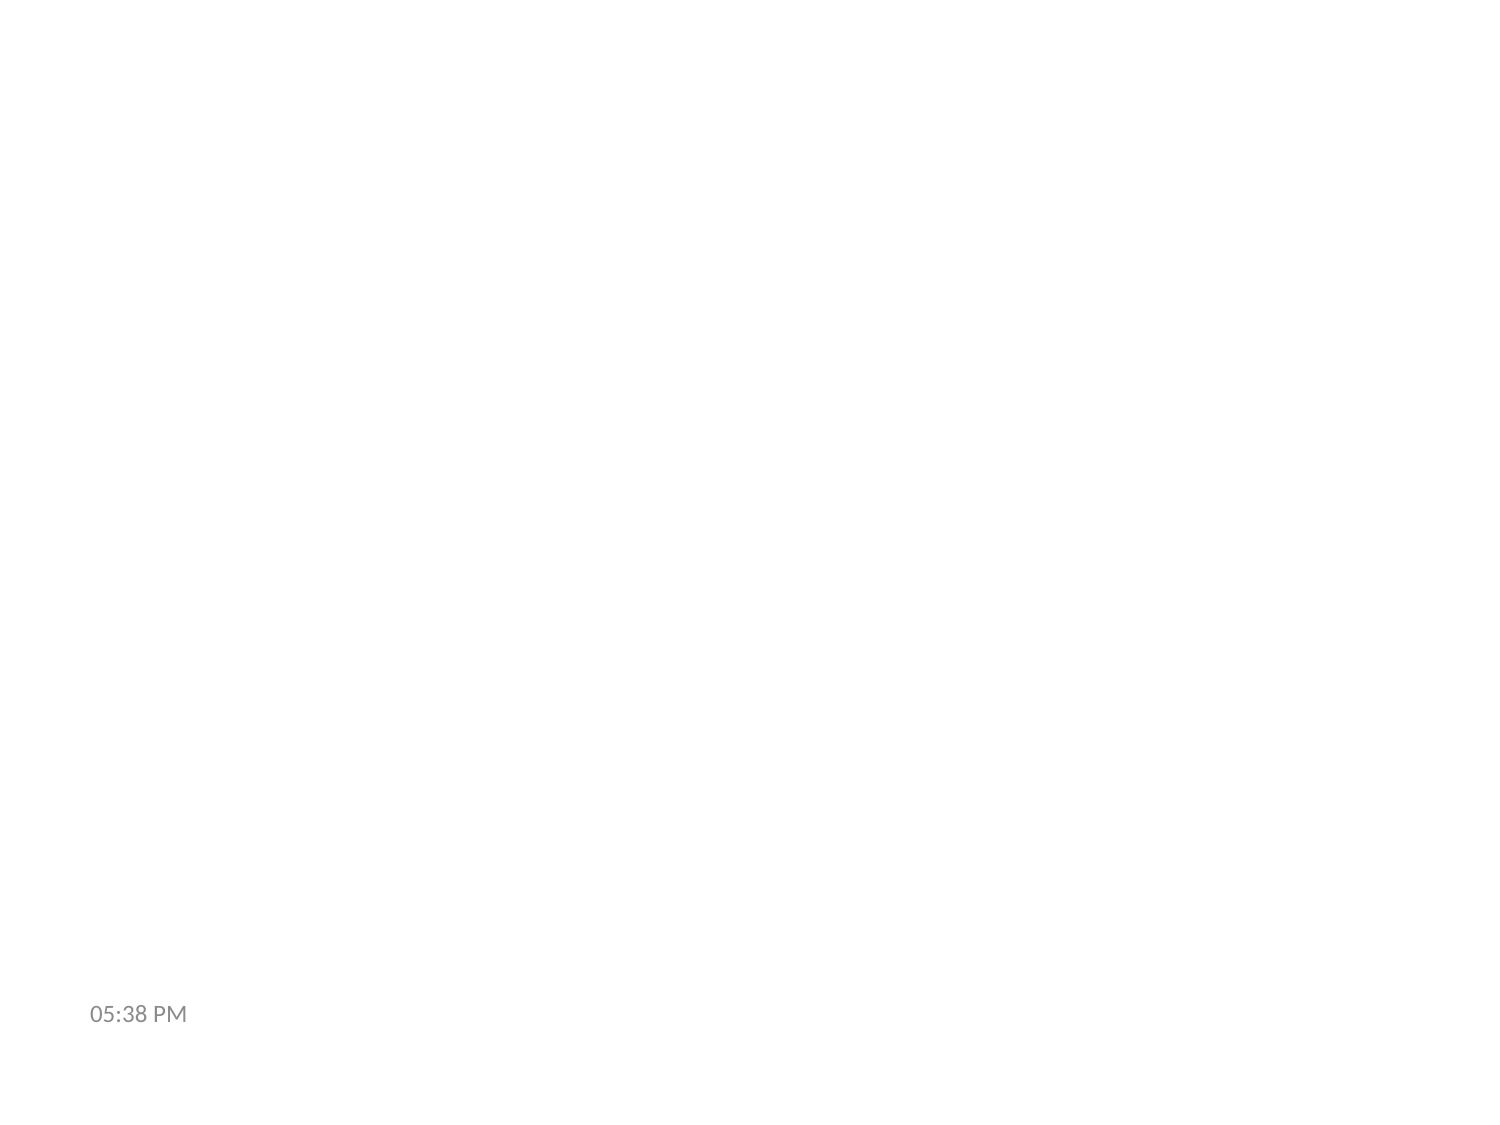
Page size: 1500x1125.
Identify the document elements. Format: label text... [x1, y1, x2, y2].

text_box 3:35 PM [75, 982, 425, 1043]
